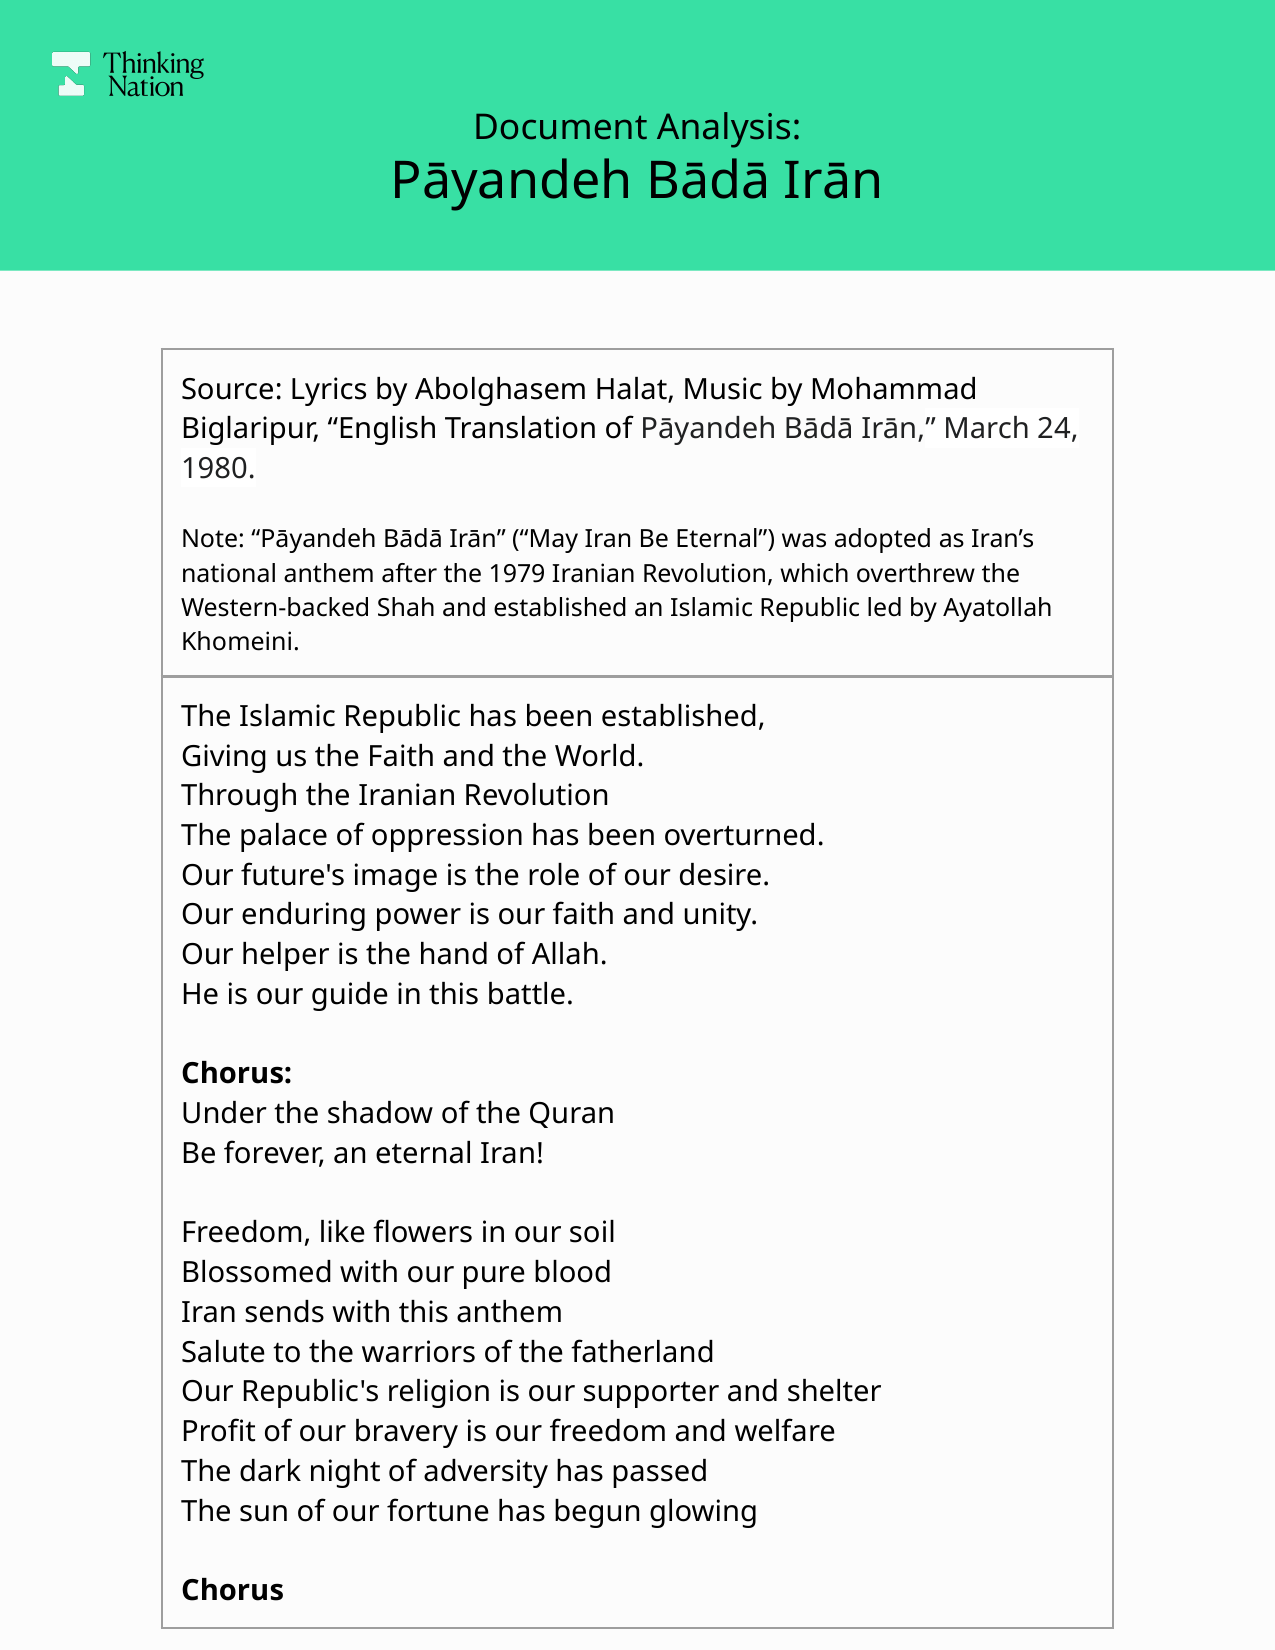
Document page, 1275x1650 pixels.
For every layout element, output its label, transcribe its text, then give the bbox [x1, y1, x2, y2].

table_header Source: Lyrics by Abolghasem Halat, Music by Mohammad Biglaripur, “English Translation of Pāyandeh Bādā Irān,” March 24, 1980. Note: “Pāyandeh Bādā Irān” (“May Iran Be Eternal”) was adopted as Iran’s national anthem after the 1979 Iranian Revolution, which overthrew the Western-backed Shah and established an Islamic Republic led by Ayatollah Khomeini. [163, 350, 1112, 675]
picture [35, 37, 210, 110]
table_cell The Islamic Republic has been established, Giving us the Faith and the World. Through the Iranian Revolution The palace of oppression has been overturned. Our future's image is the role of our desire. Our enduring power is our faith and unity. Our helper is the hand of Allah. He is our guide in this battle. Chorus: Under the shadow of the Quran Be forever, an eternal Iran! Freedom, like flowers in our soil Blossomed with our pure blood Iran sends with this anthem Salute to the warriors of the fatherland Our Republic's religion is our supporter and shelter Profit of our bravery is our freedom and welfare The dark night of adversity has passed The sun of our fortune has begun glowing Chorus [163, 678, 1112, 1627]
text_box Document Analysis: Pāyandeh Bādā Irān [0, 0, 1275, 271]
